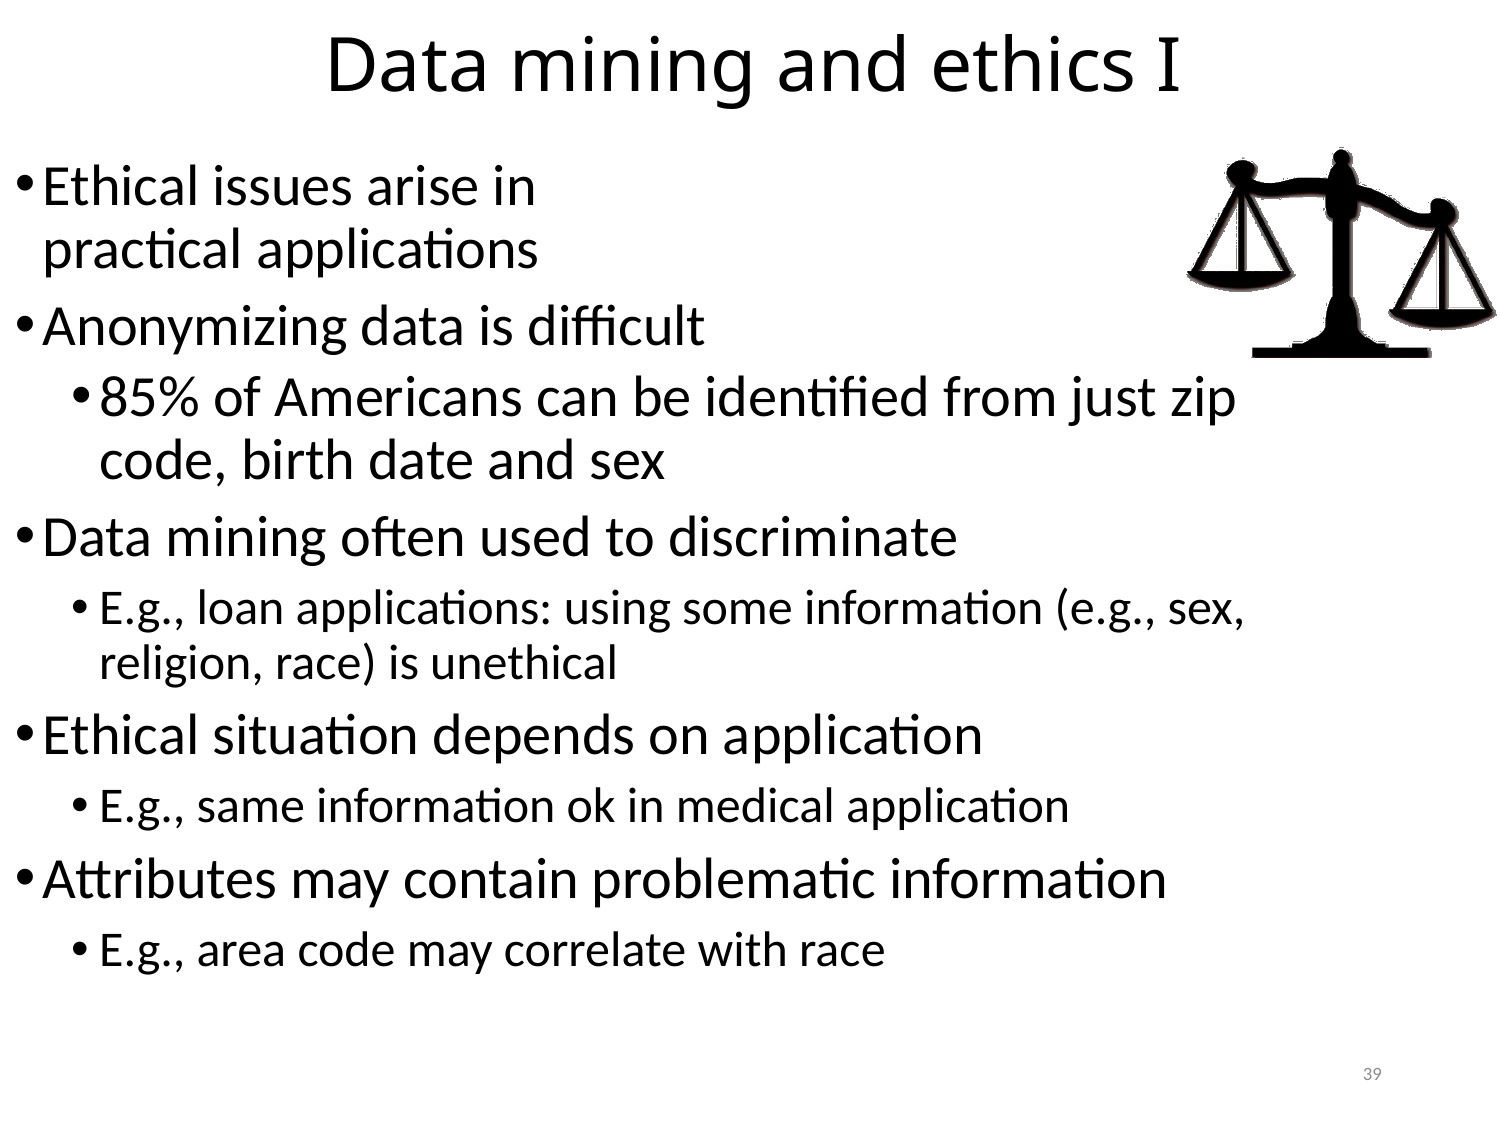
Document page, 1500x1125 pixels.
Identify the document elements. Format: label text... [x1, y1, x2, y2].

title Data mining and ethics I [309, 0, 1500, 147]
picture [1181, 147, 1500, 358]
list Ethical issues arise in practical applications Anonymizing data is difficult 85% of Americans can be identified from just zip code, birth date and sex Data mining often used to discriminate E.g., loan applications: using some information (e.g., sex, religion, race) is unethical Ethical situation depends on application E.g., same information ok in medical application Attributes may contain problematic information E.g., area code may correlate with race [0, 147, 1388, 986]
slide_number 39 [1059, 1042, 1397, 1103]
